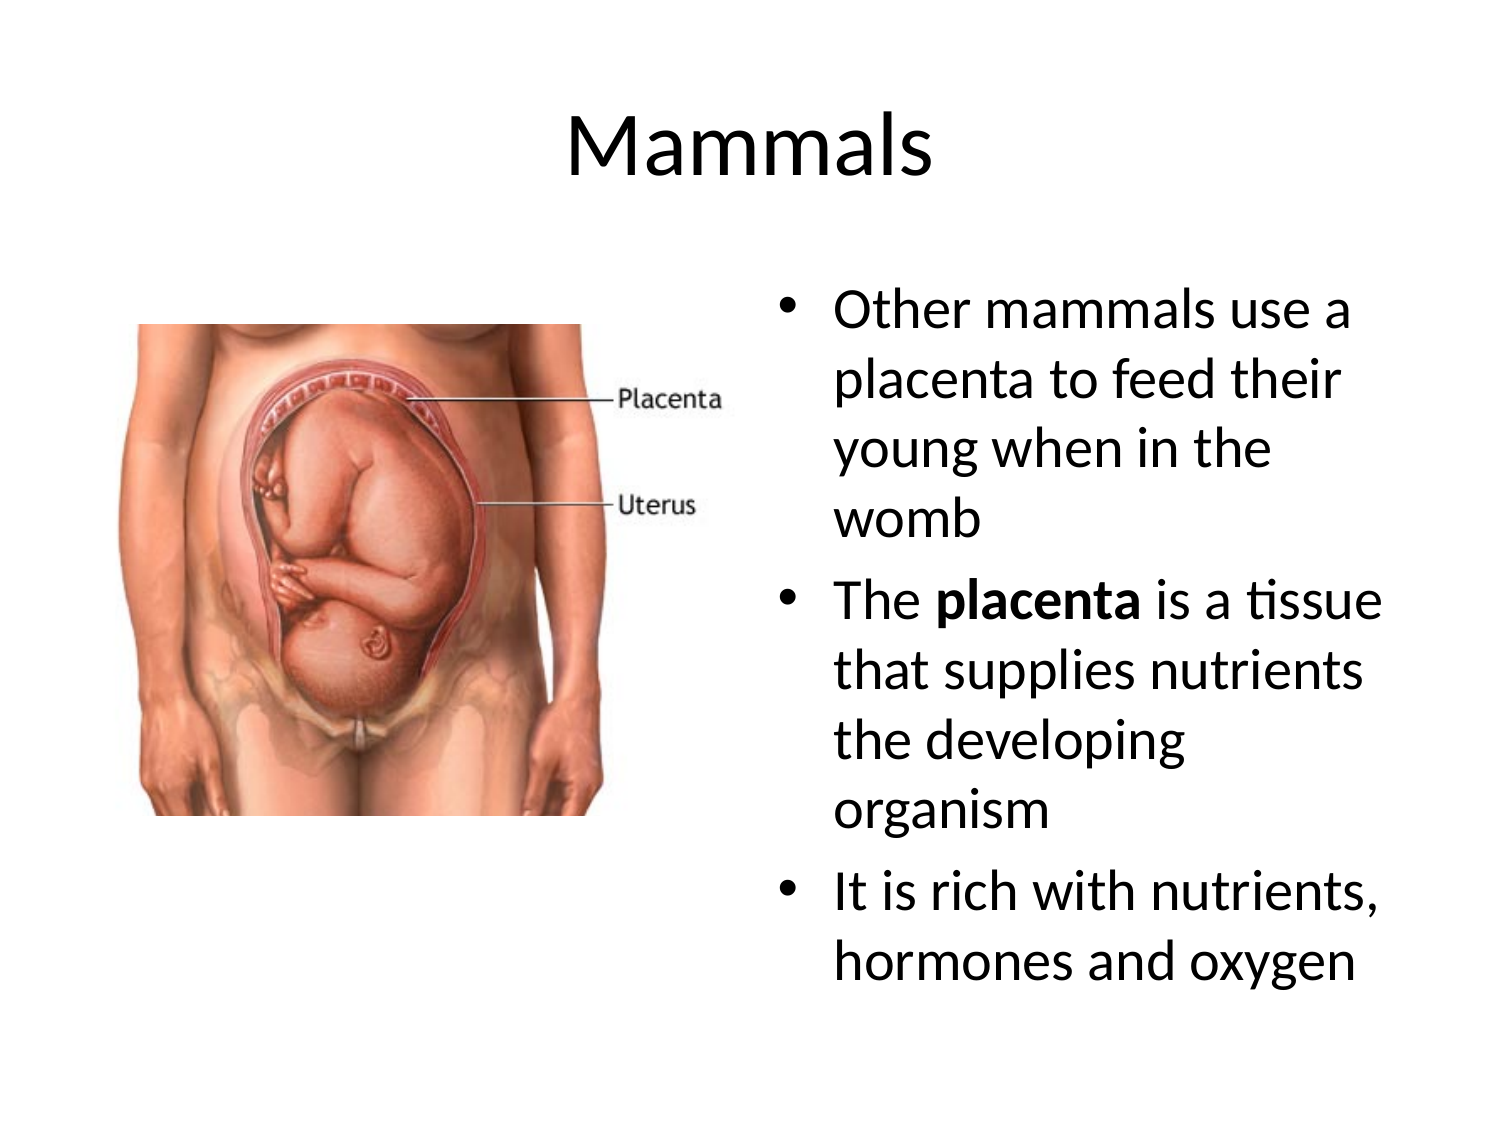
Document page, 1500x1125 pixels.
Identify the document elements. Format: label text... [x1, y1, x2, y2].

picture [62, 324, 735, 816]
title Mammals [75, 45, 1425, 233]
list Other mammals use a placenta to feed their young when in the womb The placenta is a tissue that supplies nutrients the developing organism It is rich with nutrients, hormones and oxygen [762, 262, 1425, 1005]
